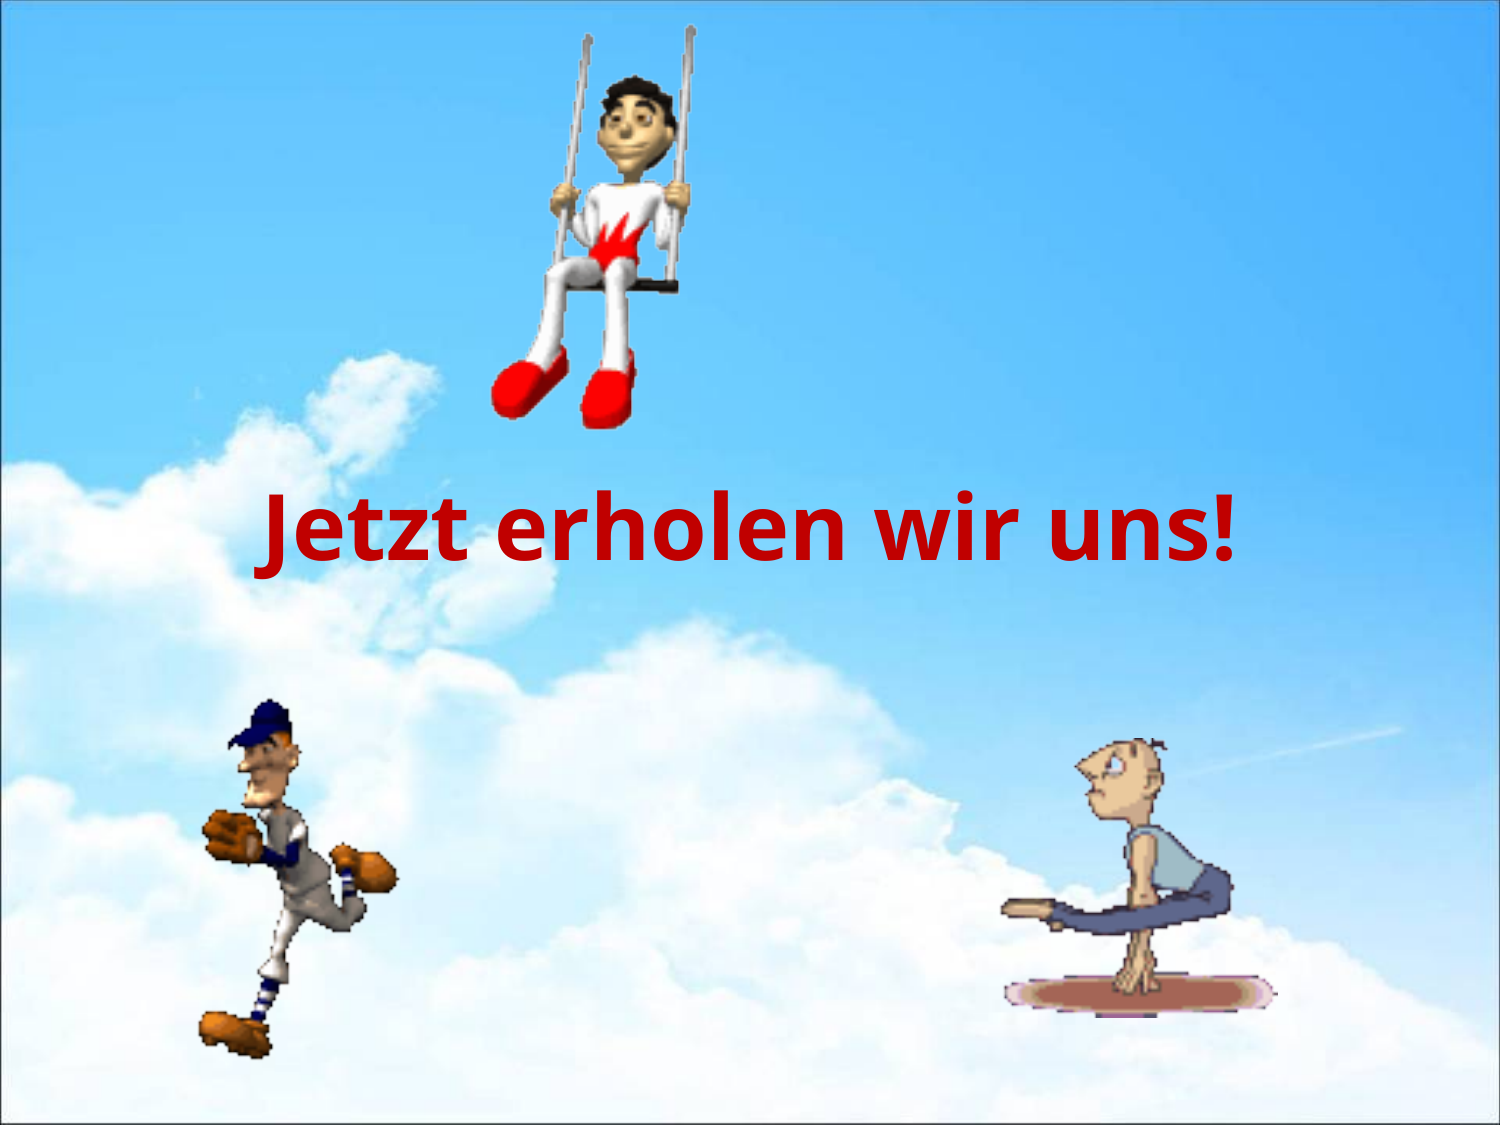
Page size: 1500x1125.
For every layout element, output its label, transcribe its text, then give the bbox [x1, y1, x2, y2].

title Jetzt erholen wir uns! [112, 403, 1388, 645]
picture [0, 0, 1500, 1125]
